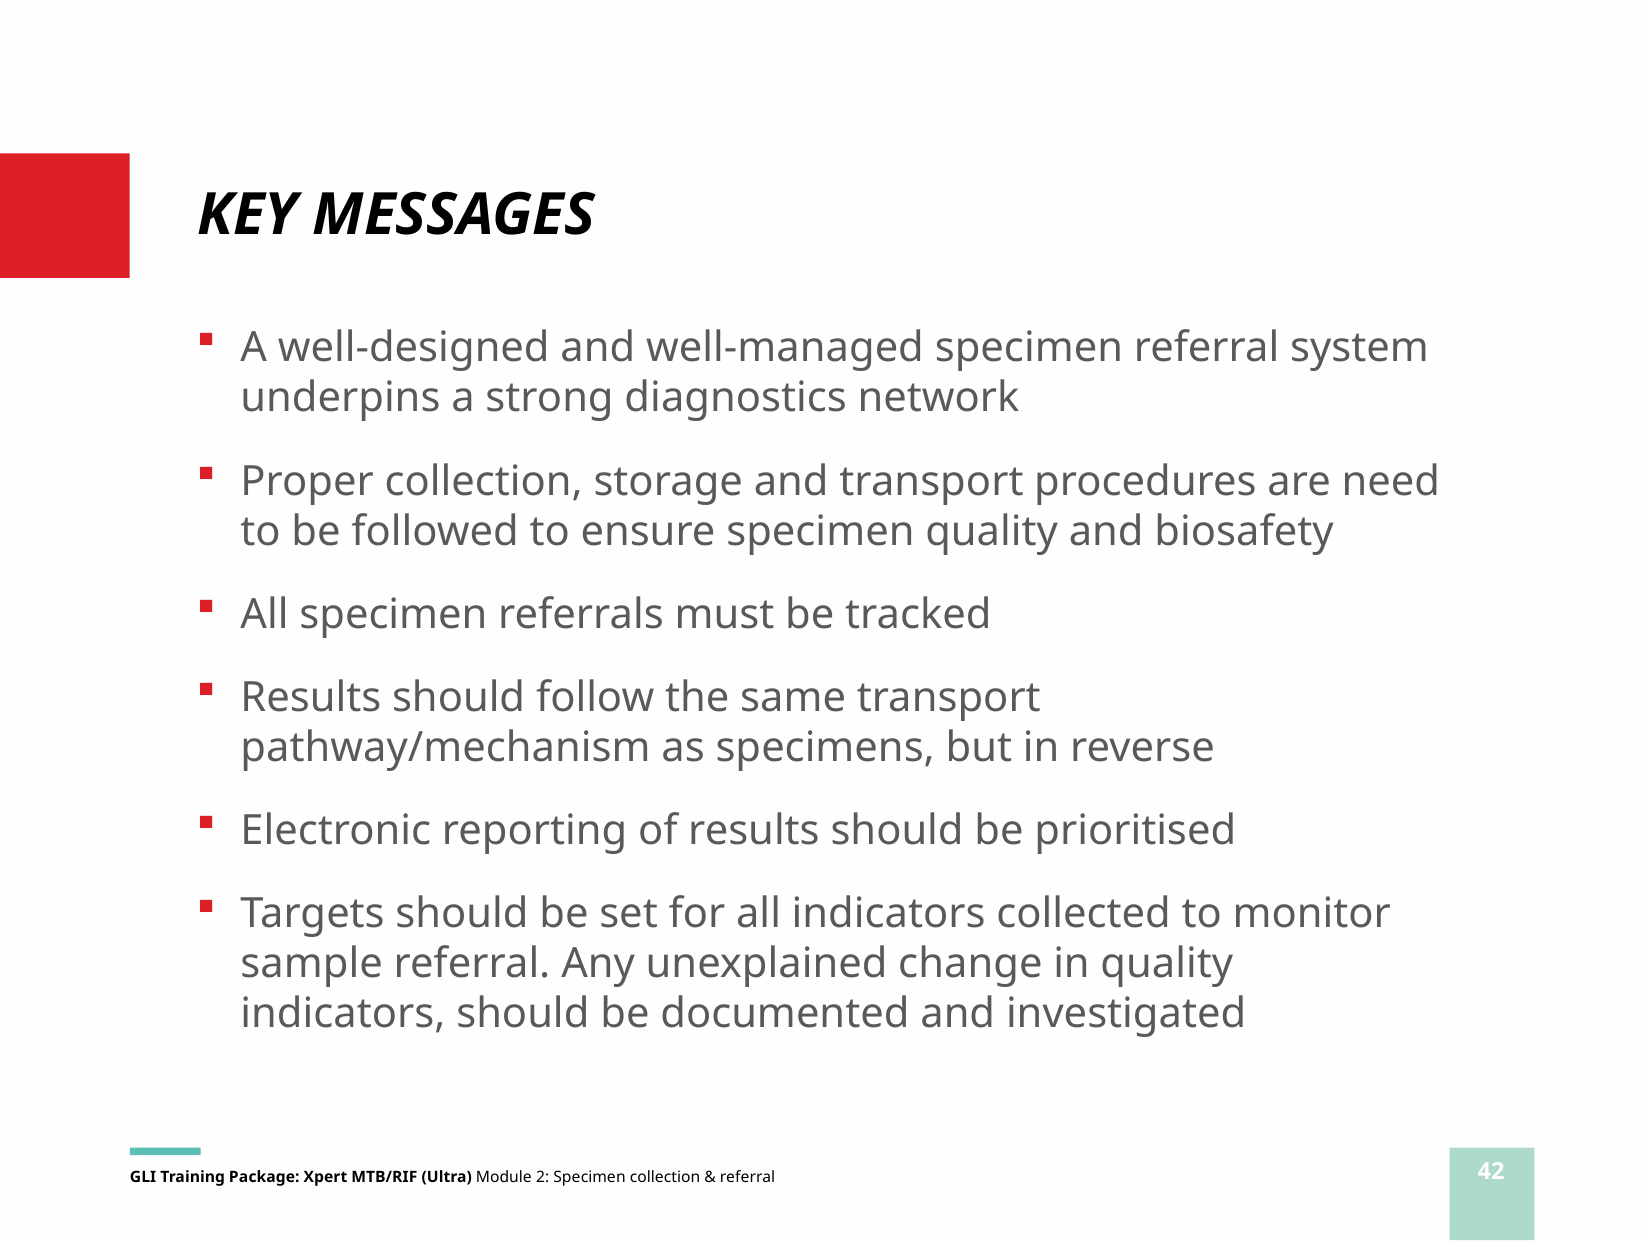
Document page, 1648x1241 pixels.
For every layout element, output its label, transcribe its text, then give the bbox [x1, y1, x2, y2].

title KEY MESSAGES [197, 153, 1450, 278]
list A well-designed and well-managed specimen referral system underpins a strong diagnostics network Proper collection, storage and transport procedures are need to be followed to ensure specimen quality and biosafety All specimen referrals must be tracked Results should follow the same transport pathway/mechanism as specimens, but in reverse Electronic reporting of results should be prioritised Targets should be set for all indicators collected to monitor sample referral. Any unexplained change in quality indicators, should be documented and investigated [196, 320, 1449, 1030]
